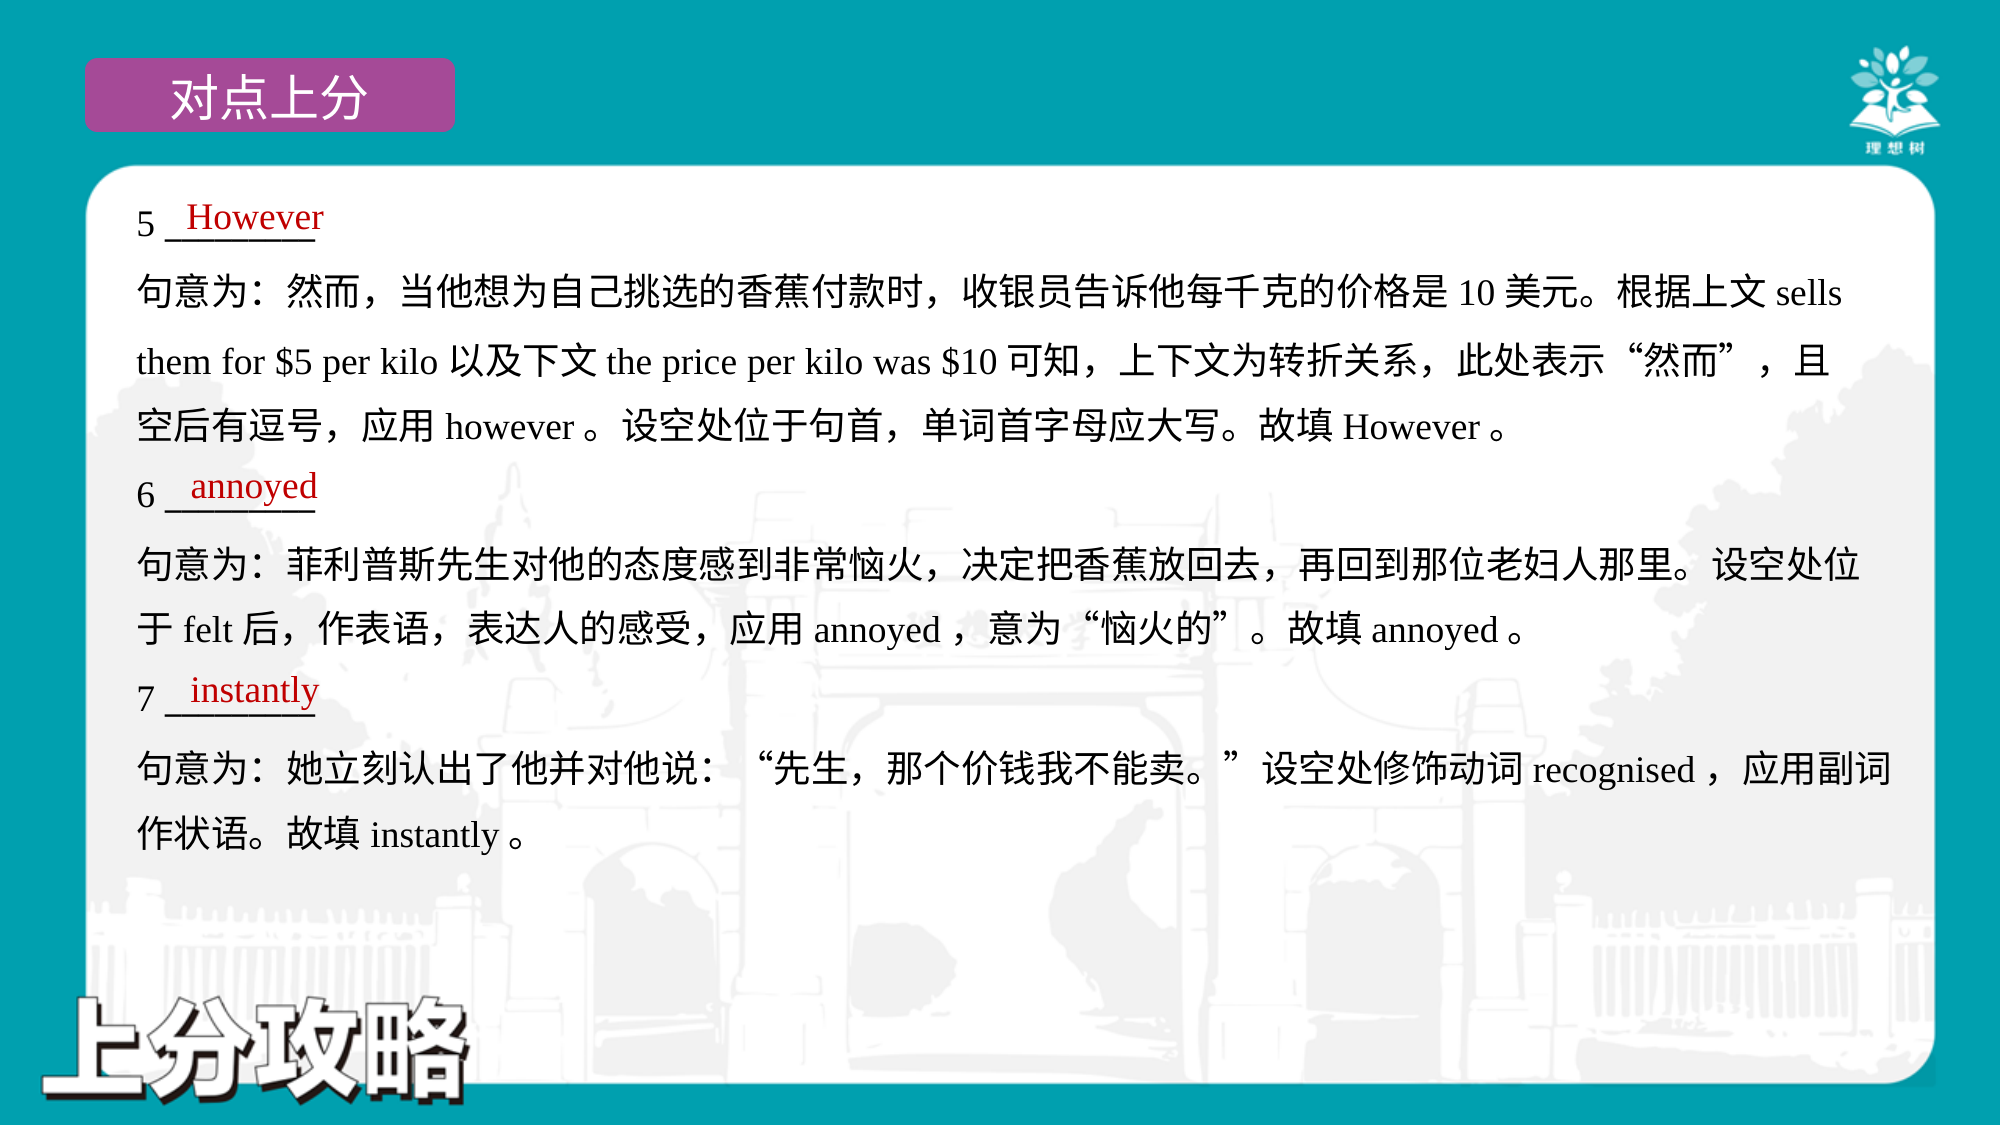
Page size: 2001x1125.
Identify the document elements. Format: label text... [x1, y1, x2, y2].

picture [0, 0, 2000, 1125]
text_box 句意为：她立刻认出了他并对他说：“先生，那个价钱我不能卖。”设空处修饰动词recognised，应用副词 作状语。故填instantly。 [136, 721, 1865, 849]
text_box 5 _________ [136, 176, 1865, 237]
text_box 7 _________ [136, 652, 1865, 712]
text_box 句意为：然而，当他想为自己挑选的香蕉付款时，收银员告诉他每千克的价格是10美元。根据上文sells them for $5 per kilo以及下文the price per kilo was $10可知，上下文为转折关系，此处表示“然而”，且 空后有逗号，应用however。设空处位于句首，单词首字母应大写。故填However。 [136, 244, 1865, 441]
text_box annoyed [176, 438, 332, 499]
text_box 句意为：菲利普斯先生对他的态度感到非常恼火，决定把香蕉放回去，再回到那位老妇人那里。设空处位 于felt后，作表语，表达人的感受，应用annoyed，意为“恼火的”。故填annoyed。 [136, 516, 1865, 644]
text_box However [172, 170, 338, 230]
text_box 6 _________ [136, 447, 1865, 507]
text_box instantly [176, 643, 334, 704]
